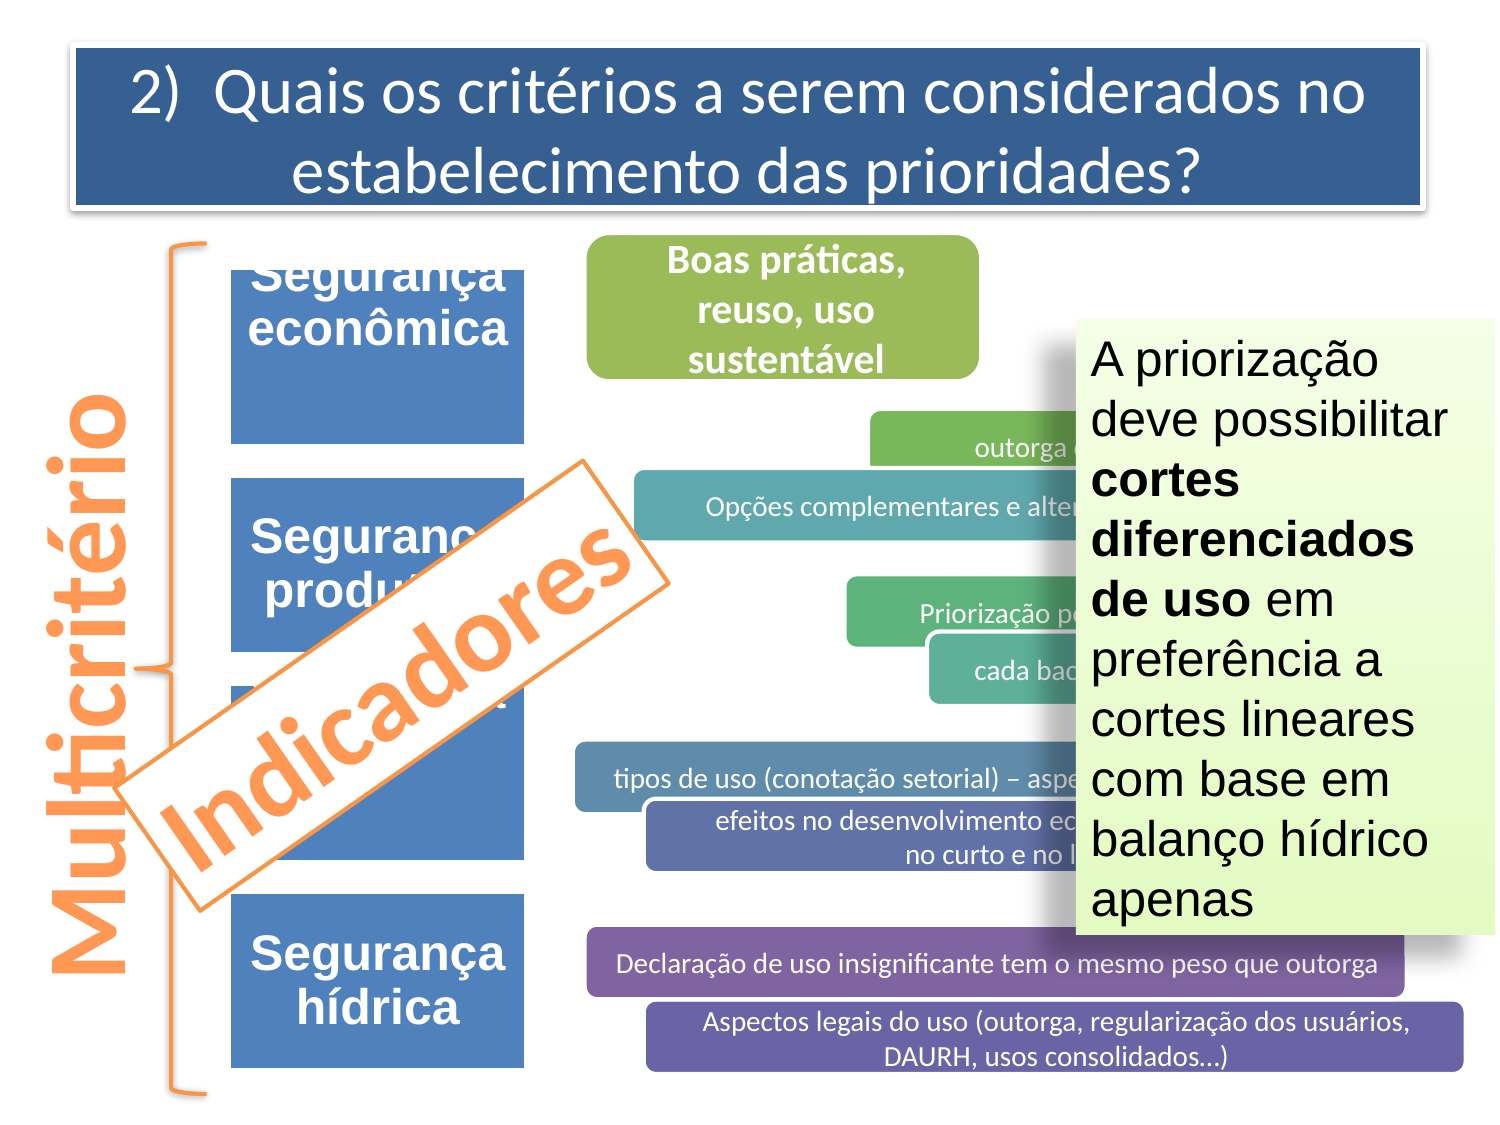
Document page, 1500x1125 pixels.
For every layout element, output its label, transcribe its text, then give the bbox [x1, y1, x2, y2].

text_box Indicadores [112, 741, 177, 882]
text_box [169, 872, 207, 1097]
text_box [156, 241, 207, 746]
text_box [182, 266, 574, 1071]
text_box Multicritério [5, 376, 156, 997]
title 2) Quais os critérios a serem considerados no estabelecimento das prioridades? [70, 42, 1426, 211]
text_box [572, 219, 1500, 1107]
